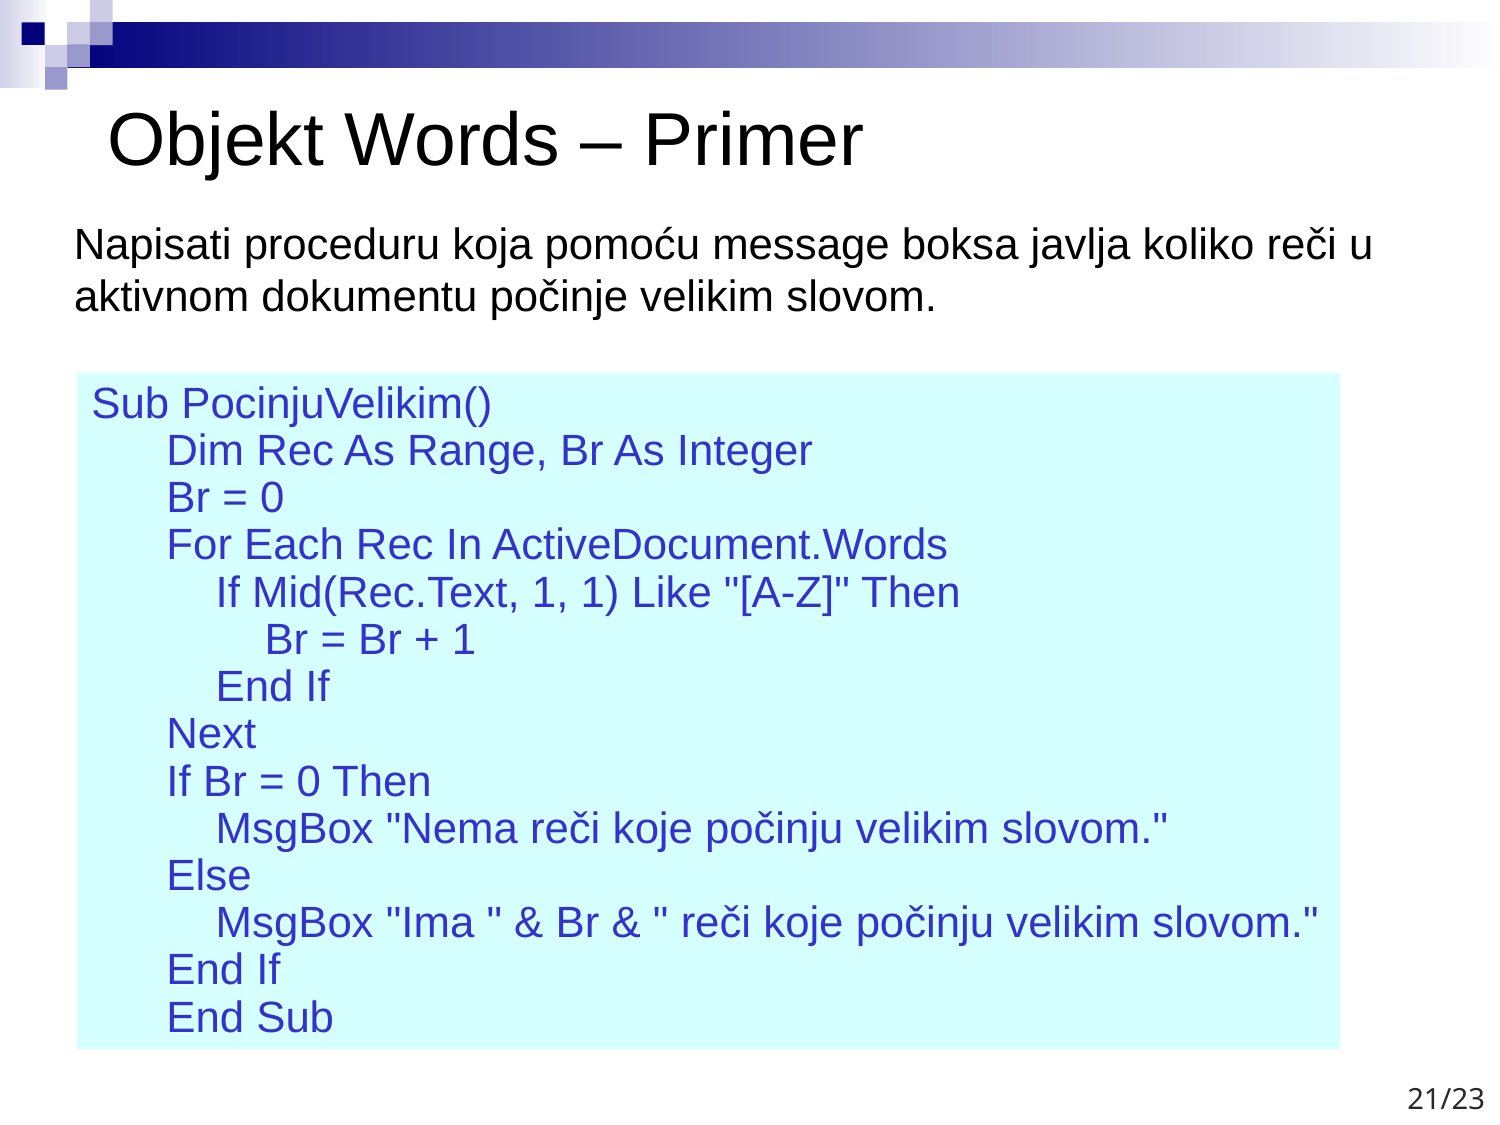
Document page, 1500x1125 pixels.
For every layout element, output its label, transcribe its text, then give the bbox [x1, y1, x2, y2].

title Objekt Words – Primer [92, 74, 904, 197]
text_box Sub PocinjuVelikim() Dim Rec As Range, Br As Integer Br = 0 For Each Rec In ActiveDocument.Words If Mid(Rec.Text, 1, 1) Like "[A-Z]" Then Br = Br + 1 End If Next If Br = 0 Then MsgBox "Nema reči koje počinju velikim slovom." Else MsgBox "Ima " & Br & " reči koje počinju velikim slovom." End If End Sub [76, 372, 1341, 1049]
text_box 21/23 [1374, 1072, 1500, 1123]
text_box Napisati proceduru koja pomoću message boksa javlja koliko reči u aktivnom dokumentu počinje velikim slovom. [64, 208, 1424, 327]
